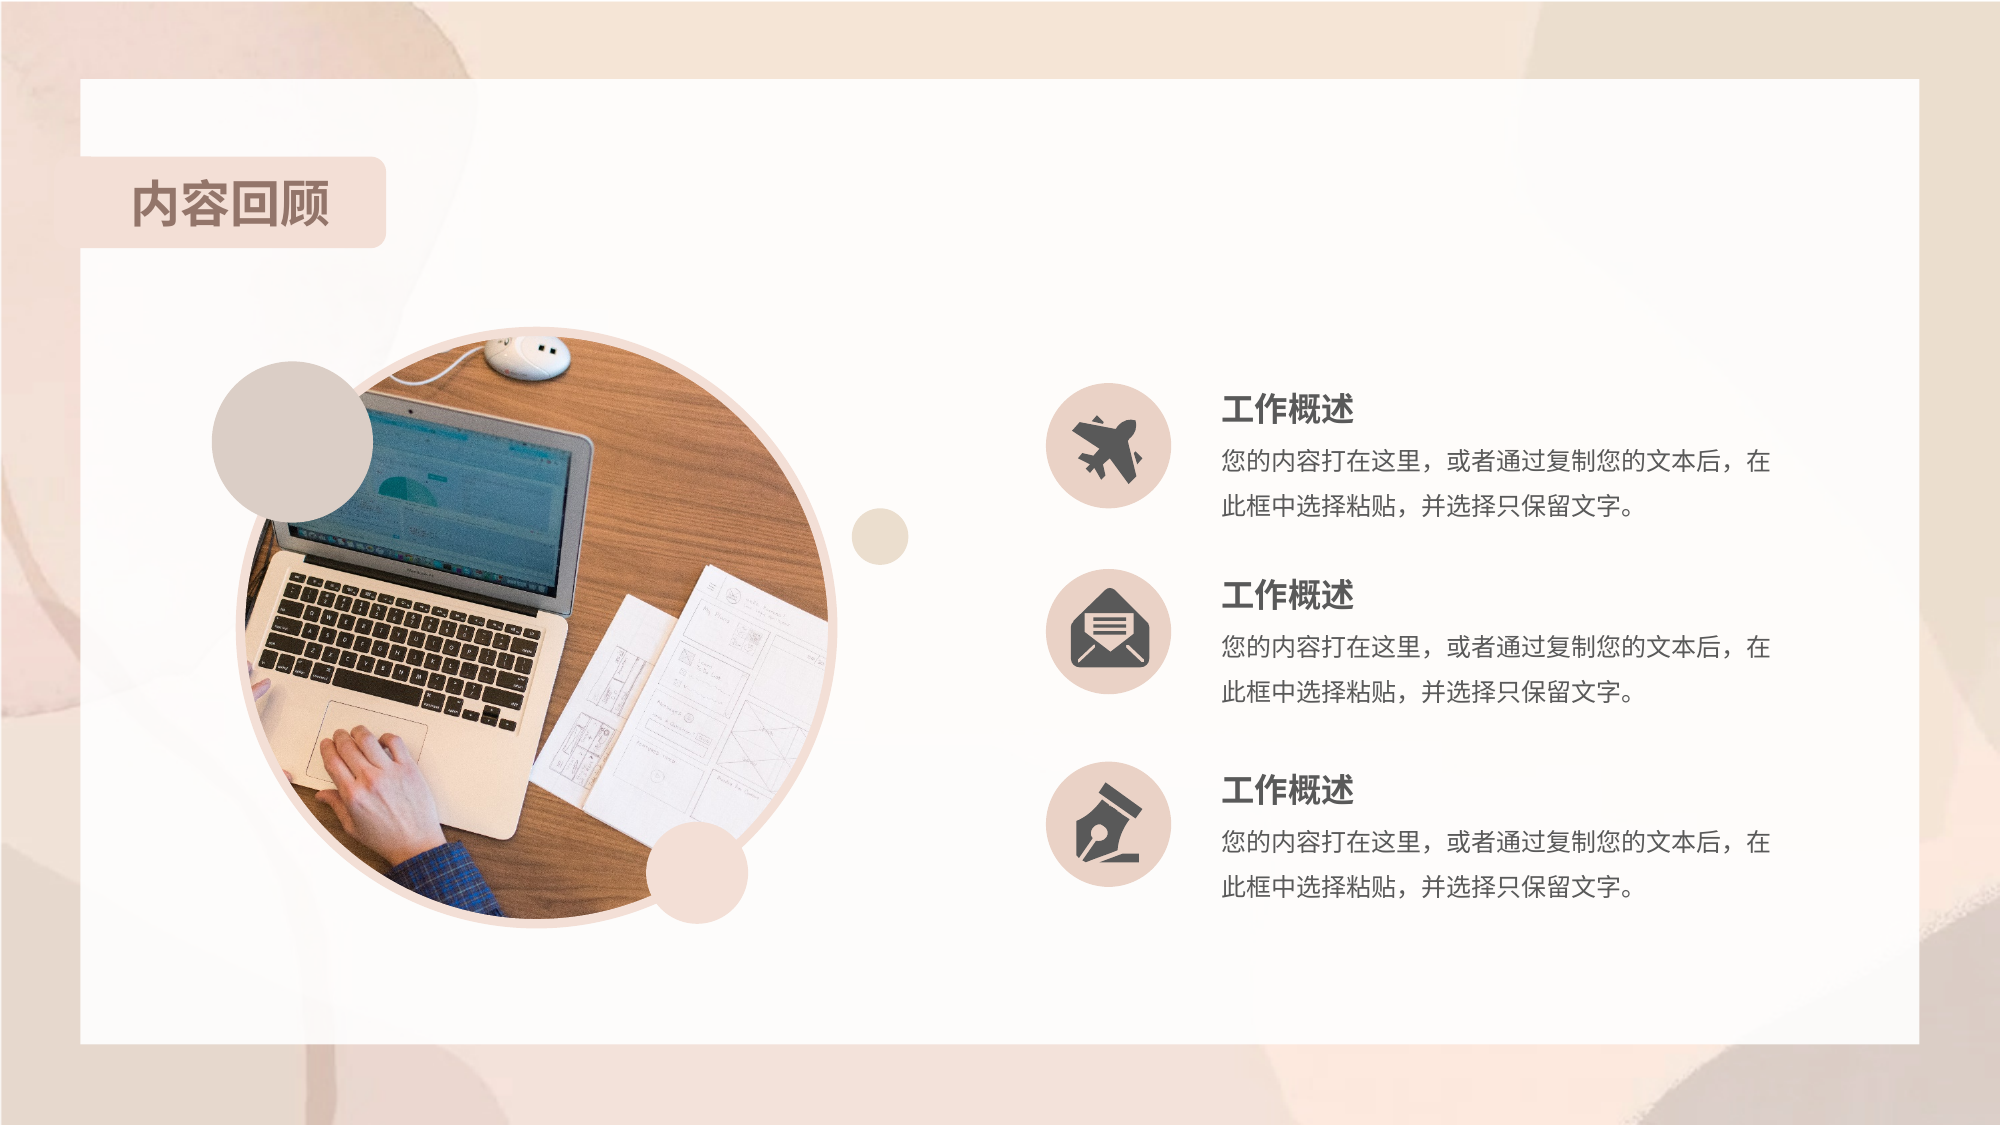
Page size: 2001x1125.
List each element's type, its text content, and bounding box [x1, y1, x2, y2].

text_box [239, 347, 437, 908]
text_box 内容回顾 [115, 165, 346, 240]
picture [3, 0, 2000, 1125]
text_box [53, 155, 388, 250]
text_box 您的内容打在这里，或者通过复制您的文本后，在此框中选择粘贴，并选择只保留文字。 [1563, 430, 1791, 521]
text_box [210, 360, 375, 524]
text_box 您的内容打在这里，或者通过复制您的文本后，在此框中选择粘贴，并选择只保留文字。 [1563, 811, 1791, 902]
text_box 您的内容打在这里，或者通过复制您的文本后，在此框中选择粘贴，并选择只保留文字。 [1563, 616, 1791, 707]
text_box [79, 78, 437, 1045]
text_box [1563, 78, 1920, 1045]
